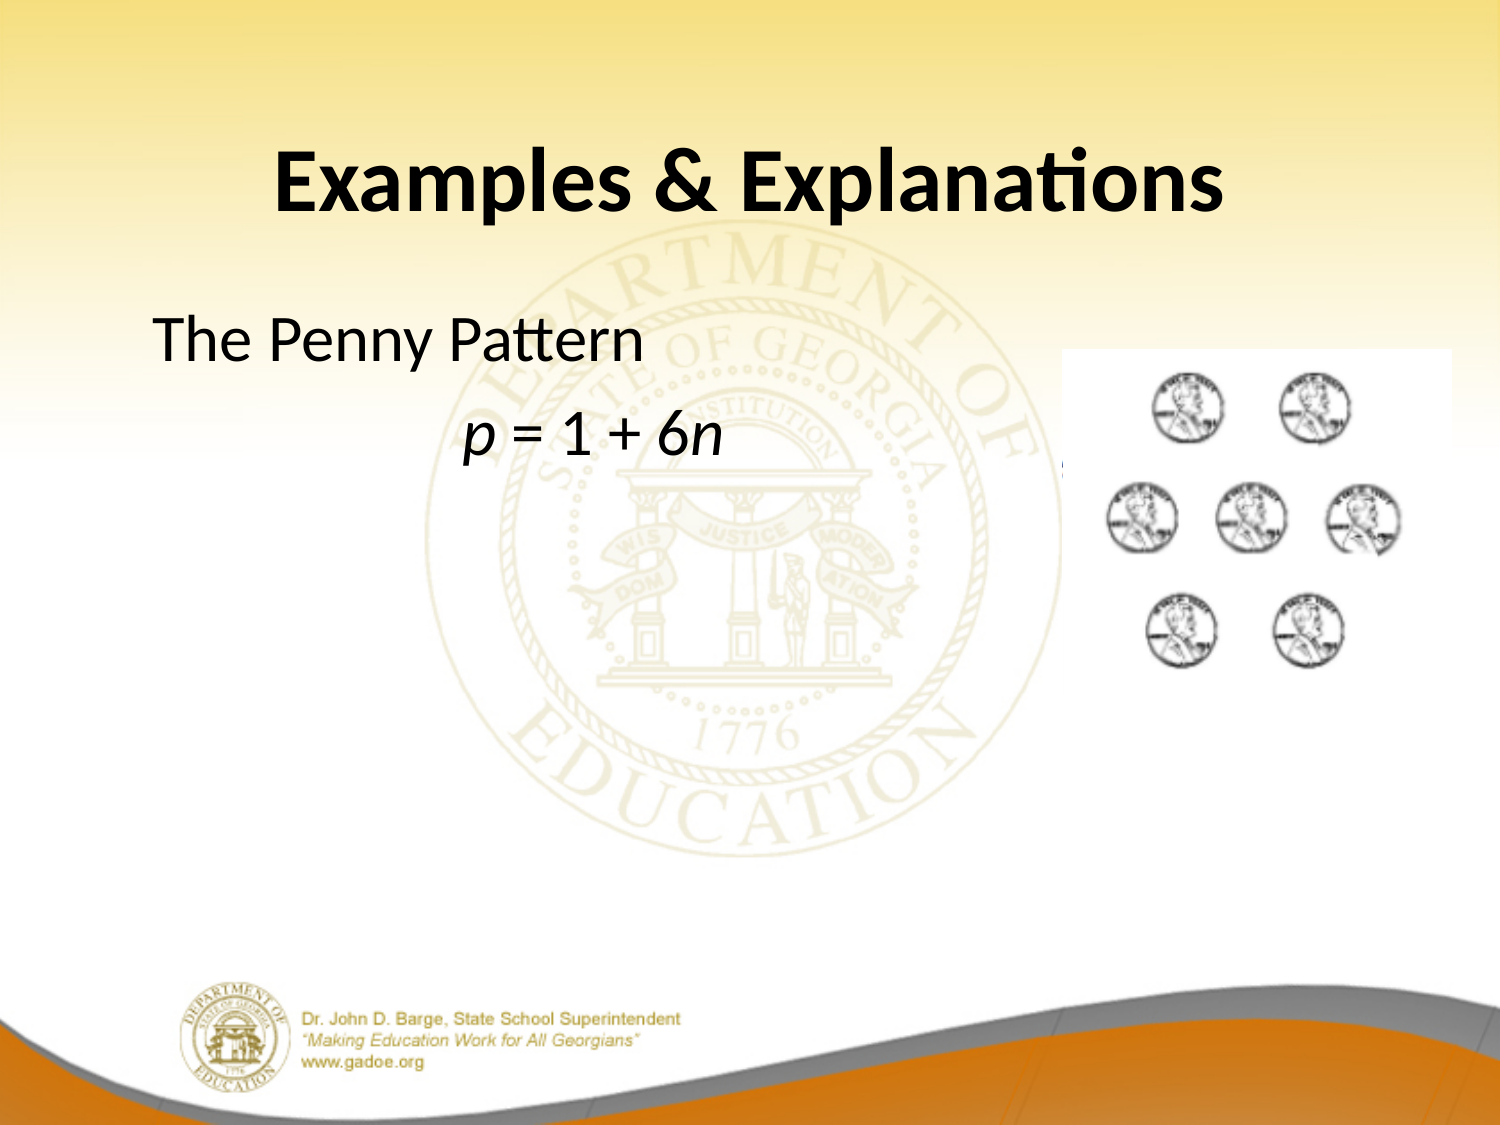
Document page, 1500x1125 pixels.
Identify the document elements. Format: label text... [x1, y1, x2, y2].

subtitle The Penny Pattern p = 1 + 6n [137, 287, 1051, 926]
title Examples & Explanations [112, 74, 1388, 276]
picture [0, 0, 1500, 1125]
